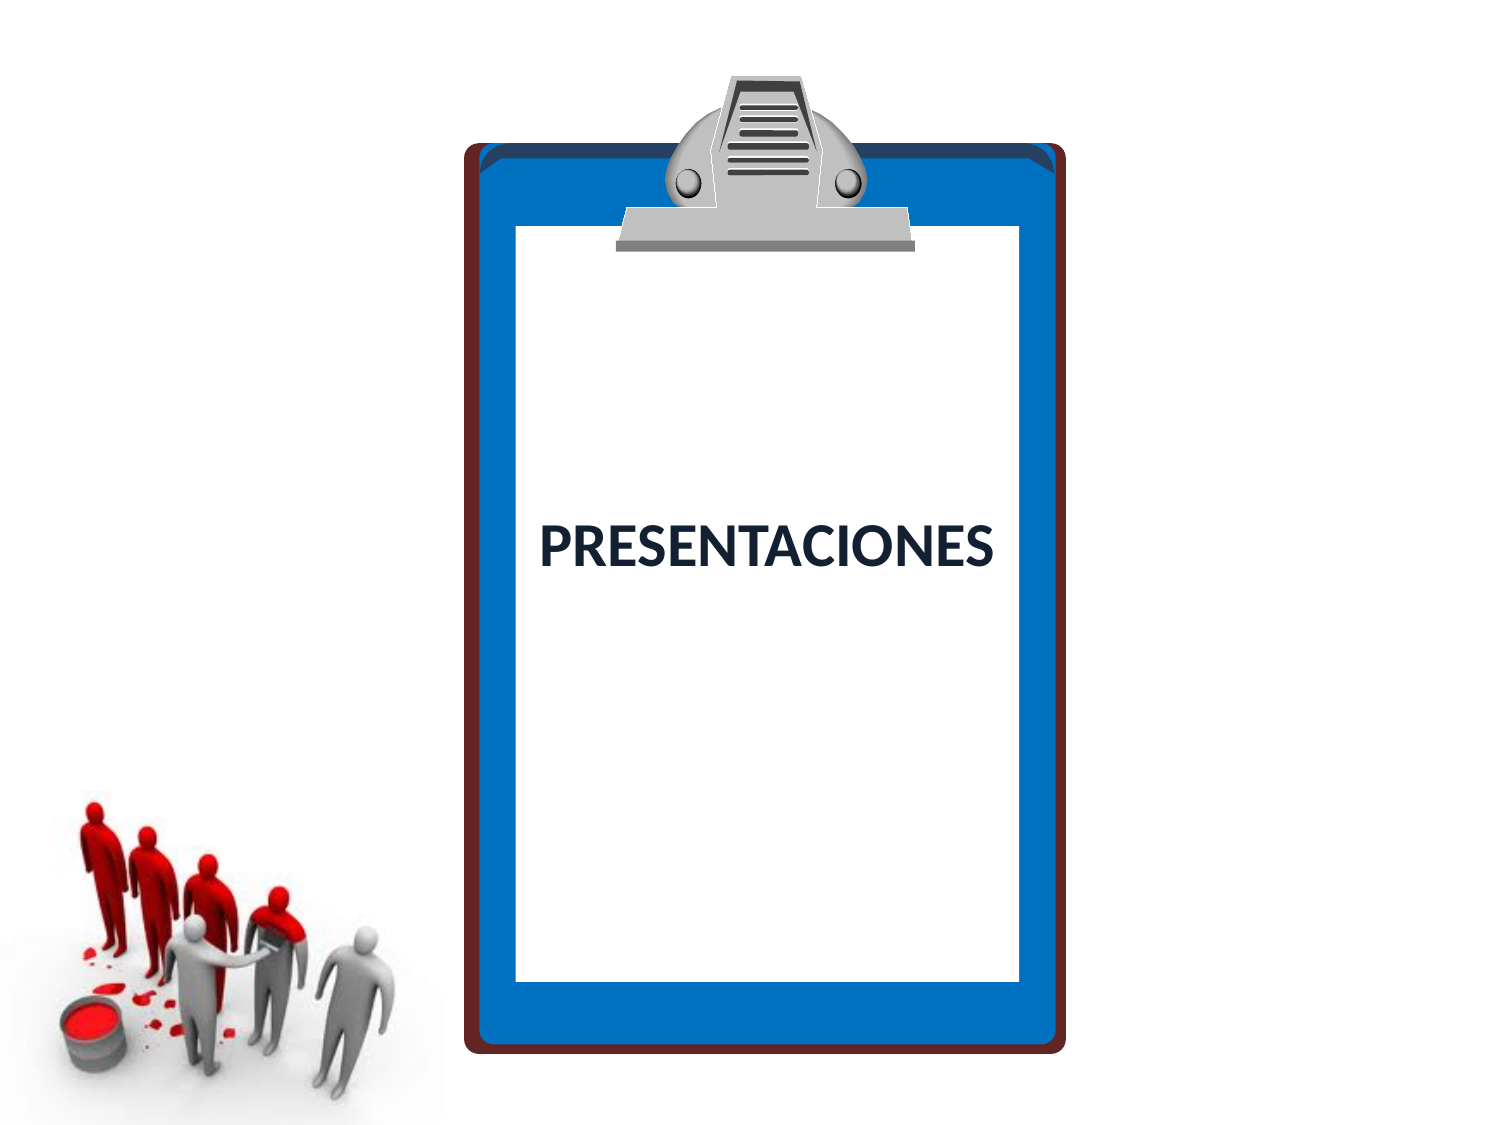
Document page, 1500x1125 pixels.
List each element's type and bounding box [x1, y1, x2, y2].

picture [0, 790, 446, 1125]
text_box [463, 74, 1067, 1056]
